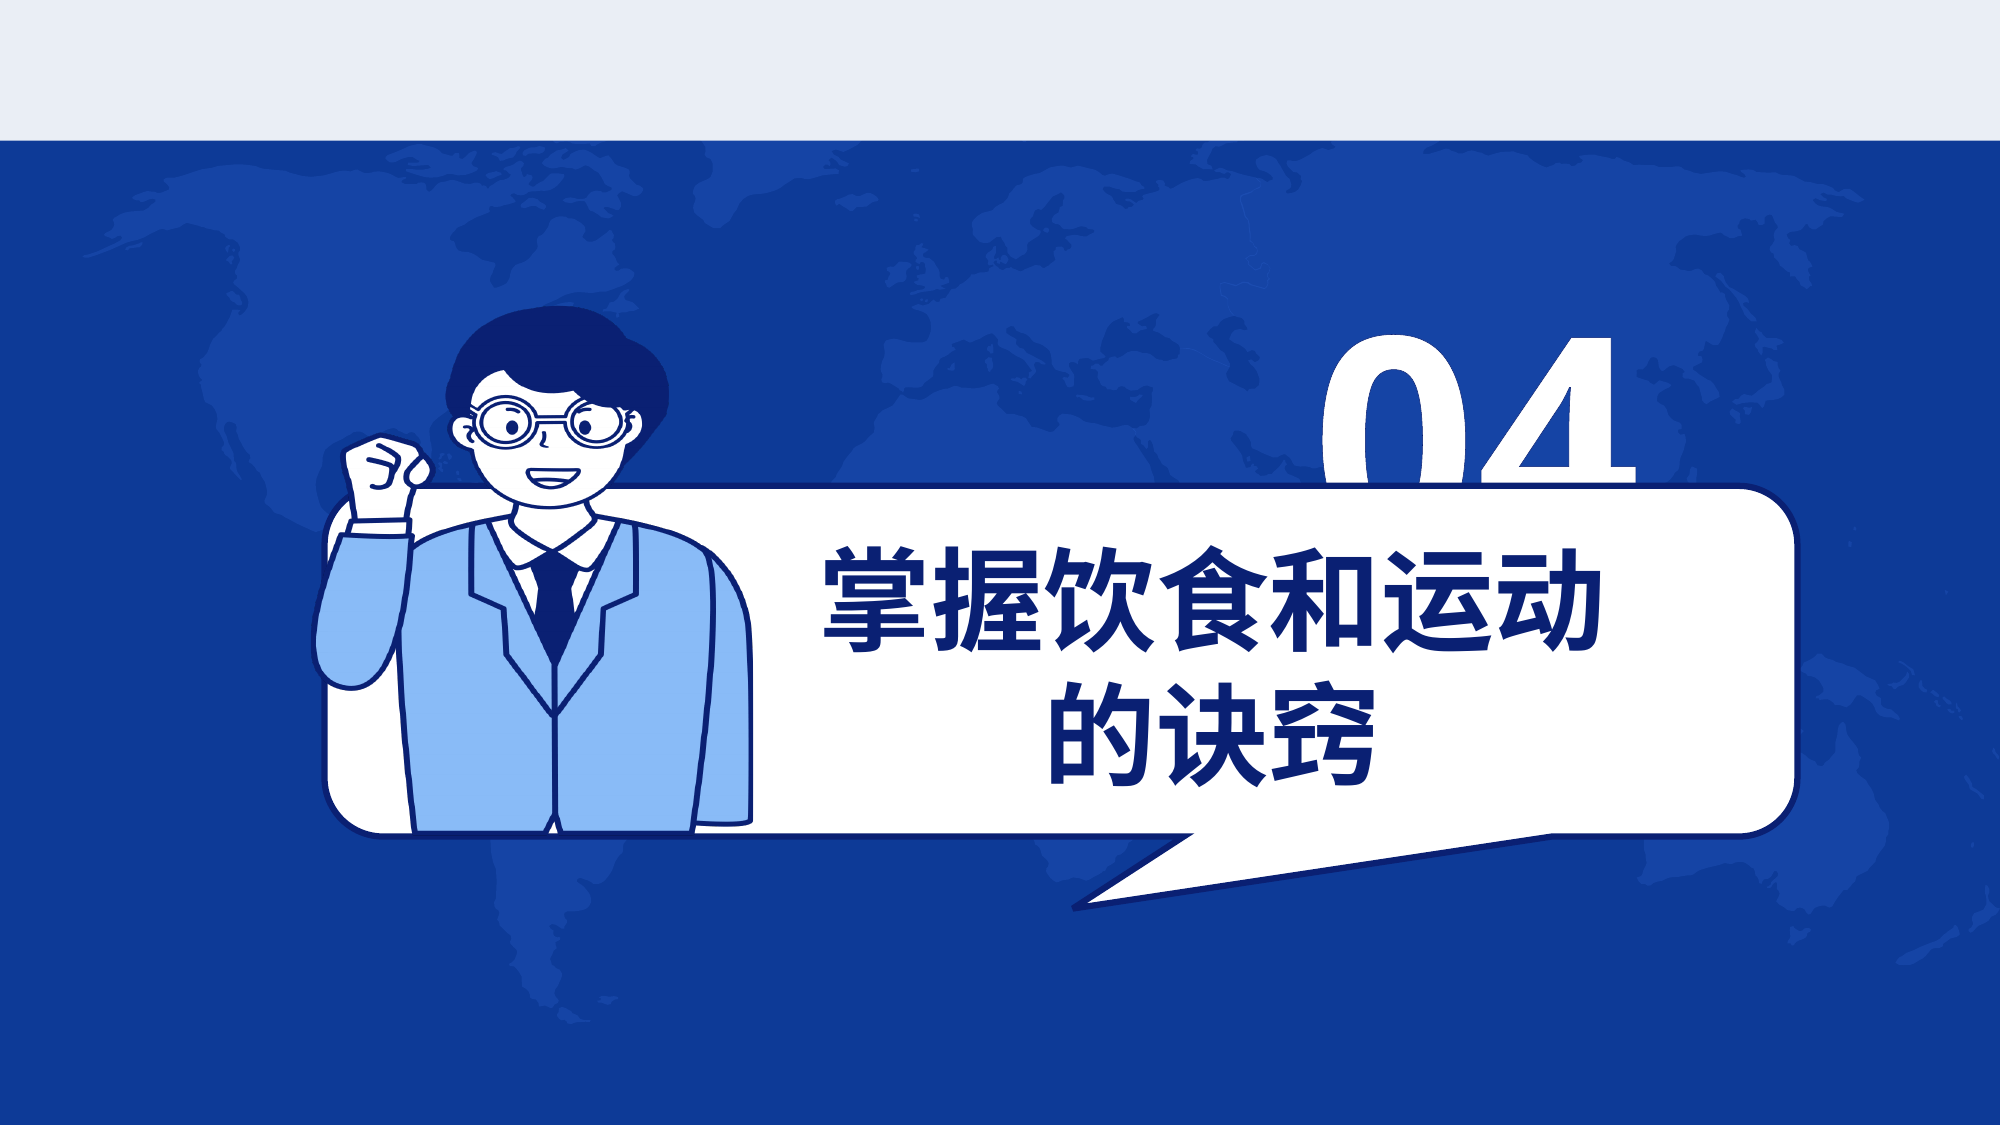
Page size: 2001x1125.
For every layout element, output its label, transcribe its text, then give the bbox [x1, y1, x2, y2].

text_box 掌握饮食和运动的诀窍 [792, 522, 1633, 807]
text_box [310, 305, 754, 837]
text_box 04 [1297, 248, 1795, 521]
text_box [374, 484, 1799, 910]
text_box [0, 0, 2000, 142]
